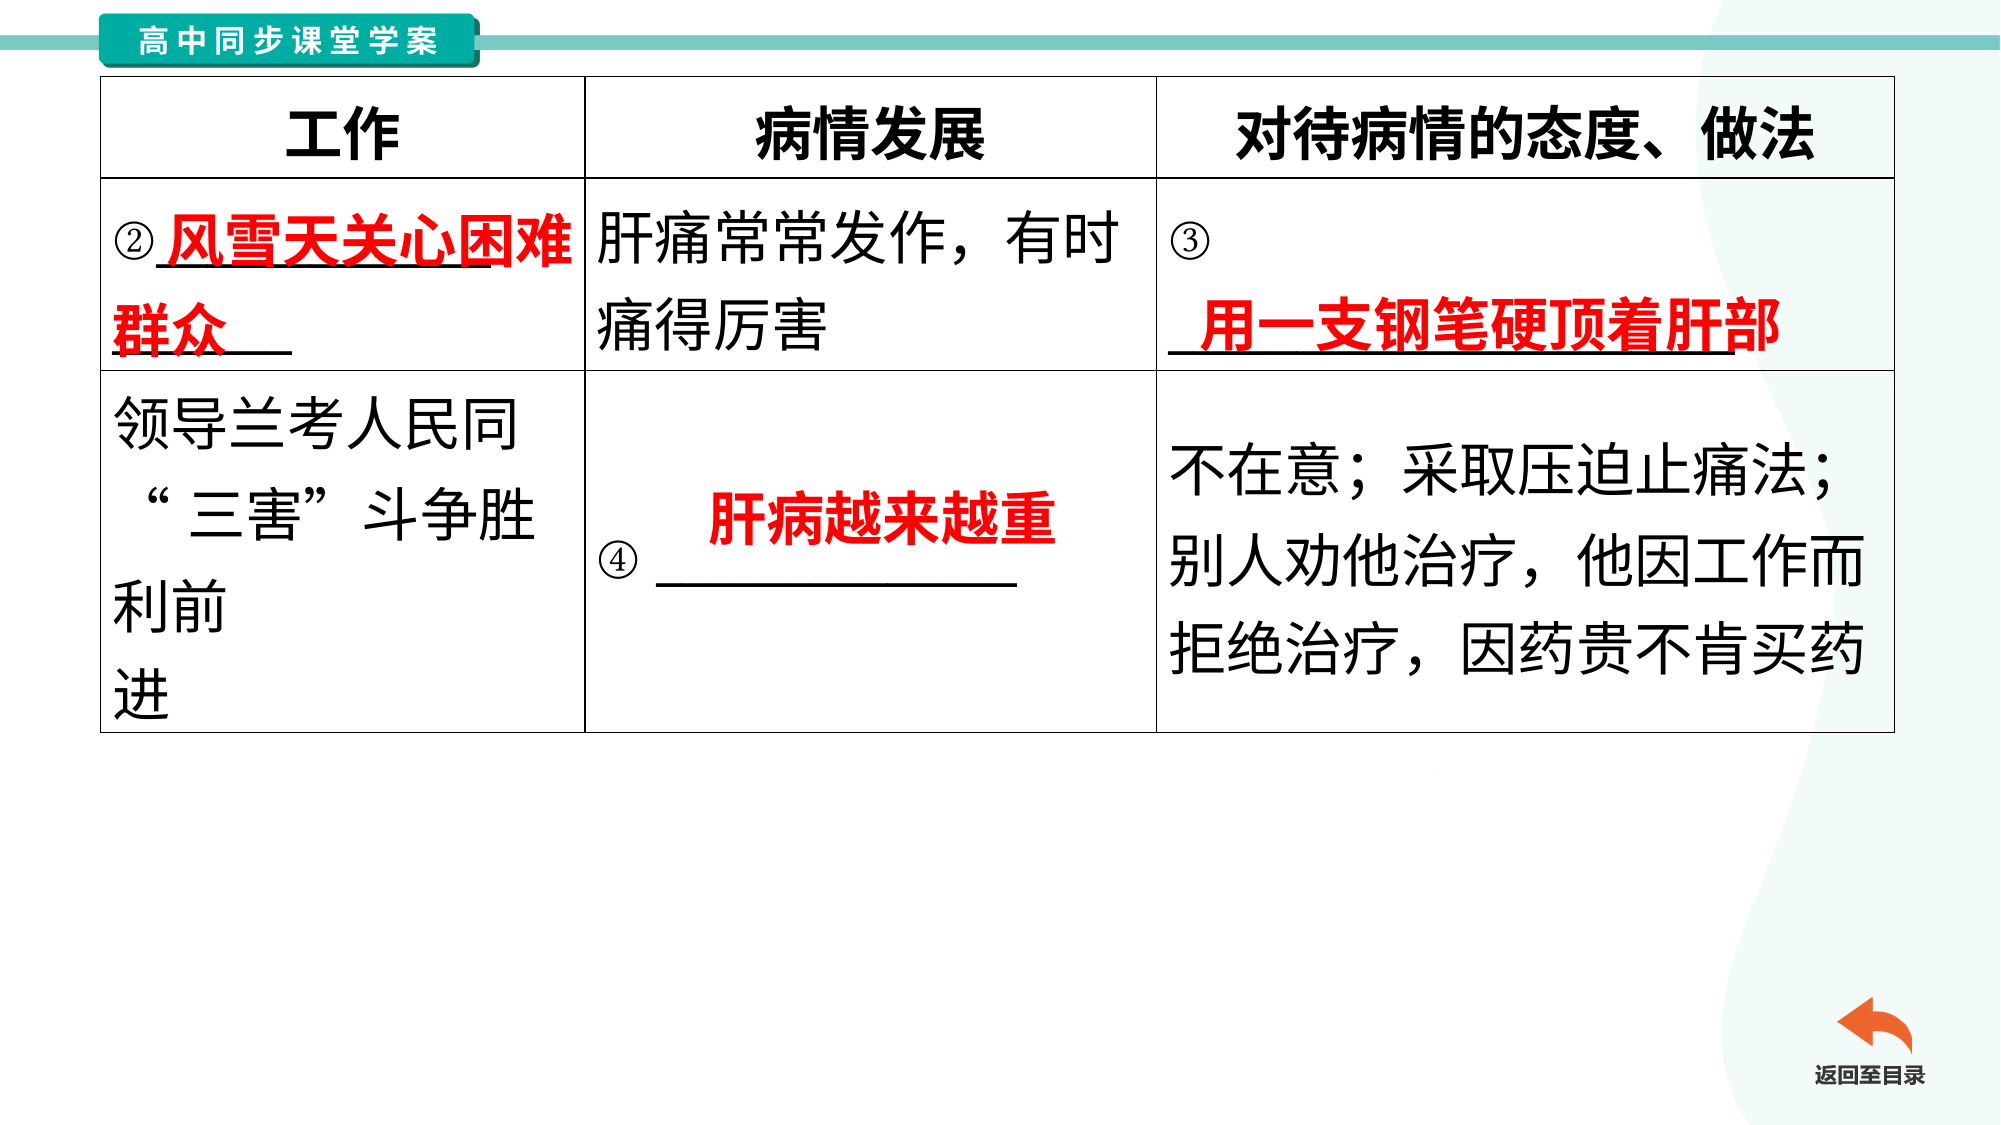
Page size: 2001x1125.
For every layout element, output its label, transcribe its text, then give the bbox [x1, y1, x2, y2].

table_cell 领导兰考人民同 “三害”斗争胜利前 进 [101, 371, 584, 732]
table_header 对待病情的态度、做法 [1157, 77, 1894, 177]
picture [0, 0, 2000, 1125]
table_cell ②_____________ _______ [101, 179, 584, 370]
table_cell 肝痛常常发作，有时 痛得厉害 [586, 179, 1156, 370]
table_cell 不在意；采取压迫止痛法； 别人劝他治疗，他因工作而 拒绝治疗，因药贵不肯买药 [1157, 371, 1894, 732]
text_box 风雪天关心困难群众 [112, 182, 576, 365]
table_header 病情发展 [586, 77, 1156, 177]
table_cell ④ ______________ [586, 371, 1156, 732]
text_box 用一支钢笔硬顶着肝部 [1176, 271, 1805, 359]
table_cell ③ ______________________ [1157, 179, 1894, 370]
text_box 肝病越来越重 [685, 464, 1080, 552]
table_header 工作 [101, 77, 584, 177]
